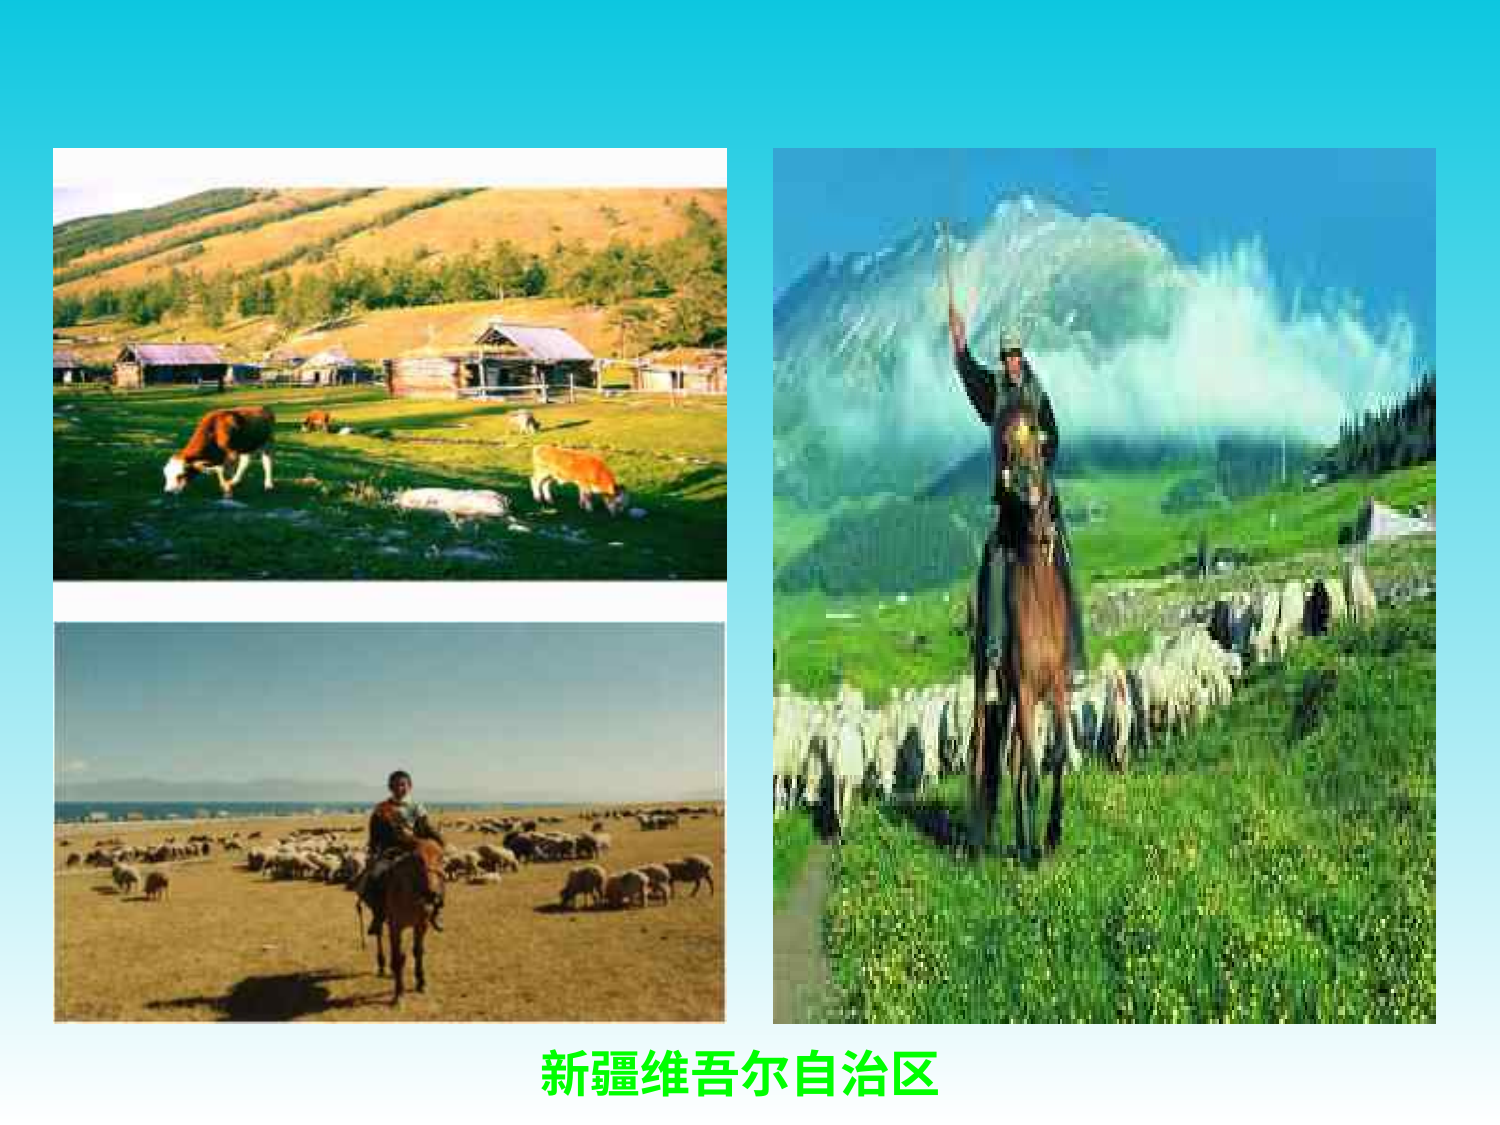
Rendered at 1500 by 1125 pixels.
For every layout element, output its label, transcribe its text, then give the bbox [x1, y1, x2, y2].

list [52, 148, 727, 620]
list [773, 148, 1436, 1024]
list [52, 621, 727, 1024]
text_box 新疆维吾尔自治区 [525, 1034, 975, 1110]
